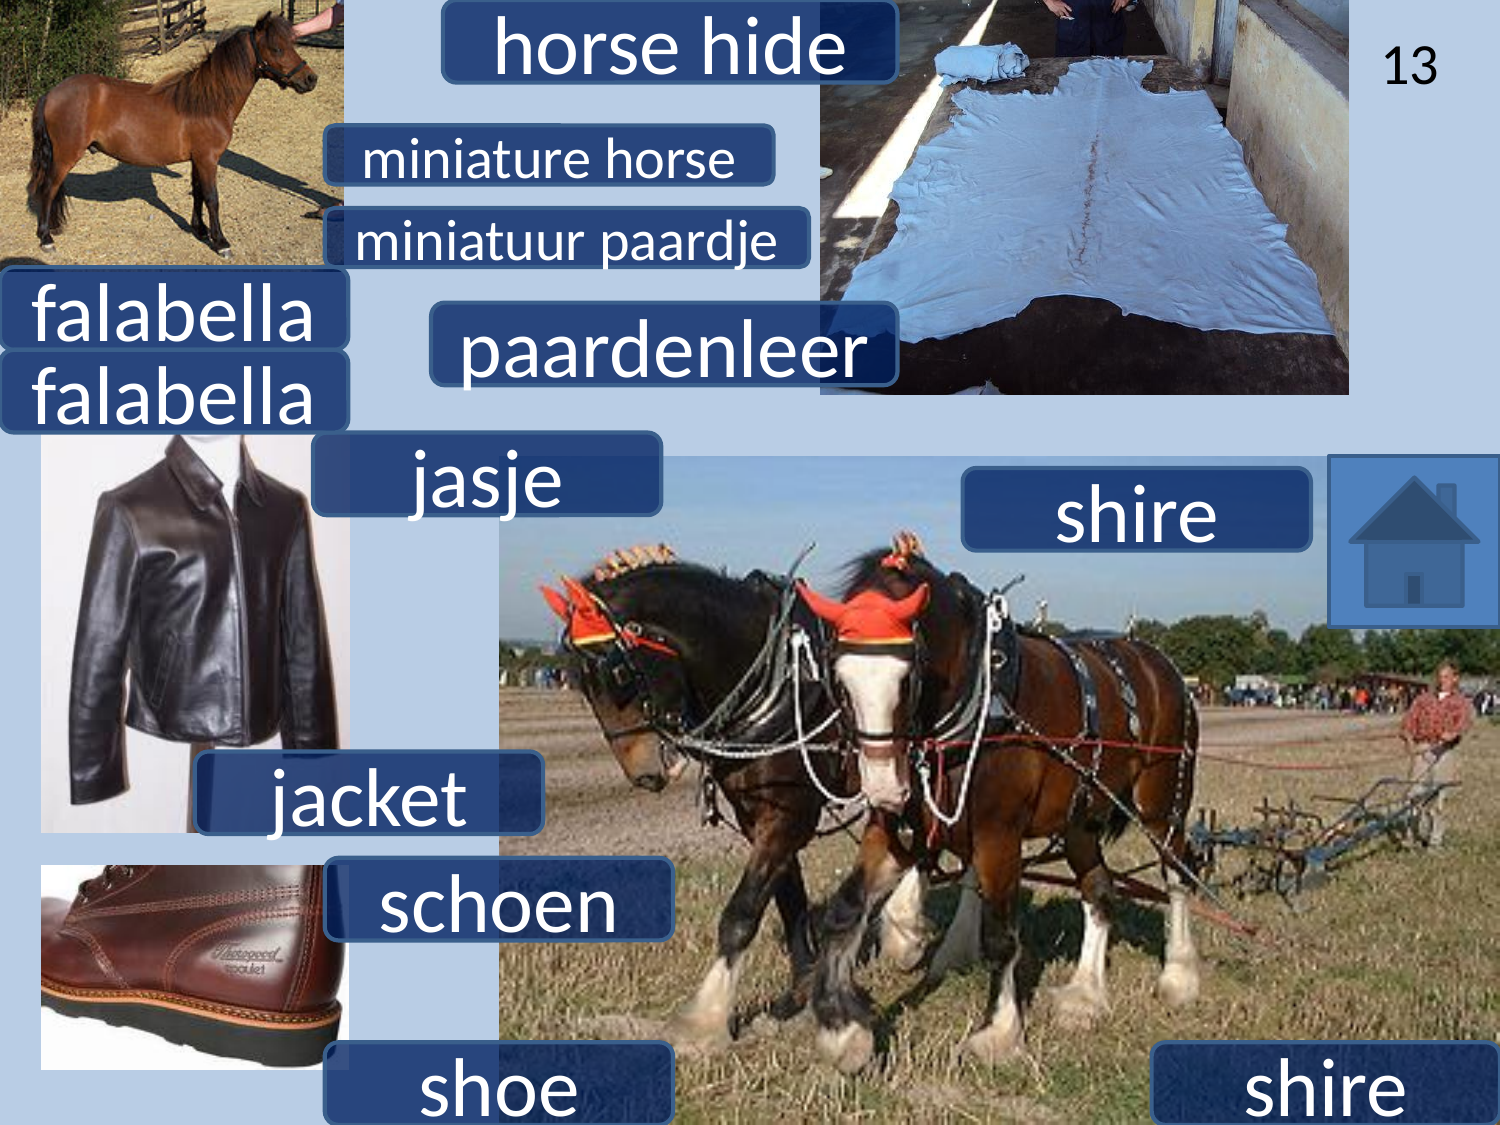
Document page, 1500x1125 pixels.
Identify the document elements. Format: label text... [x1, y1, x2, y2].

text_box schoen [324, 855, 494, 943]
text_box falabella [0, 347, 351, 435]
text_box miniatuur paardje [348, 205, 812, 270]
picture [0, 0, 344, 273]
text_box jacket [353, 749, 494, 837]
picture [820, 0, 1349, 396]
picture [40, 432, 350, 833]
text_box horse hide [440, 0, 818, 85]
text_box jasje [348, 430, 664, 518]
picture [41, 865, 349, 1071]
text_box paardenleer [428, 300, 815, 388]
text_box miniature horse [348, 123, 776, 187]
text_box shoe [322, 1040, 494, 1125]
picture [499, 455, 1500, 1125]
text_box falabella [0, 272, 351, 350]
text_box 13 [1354, 30, 1455, 91]
